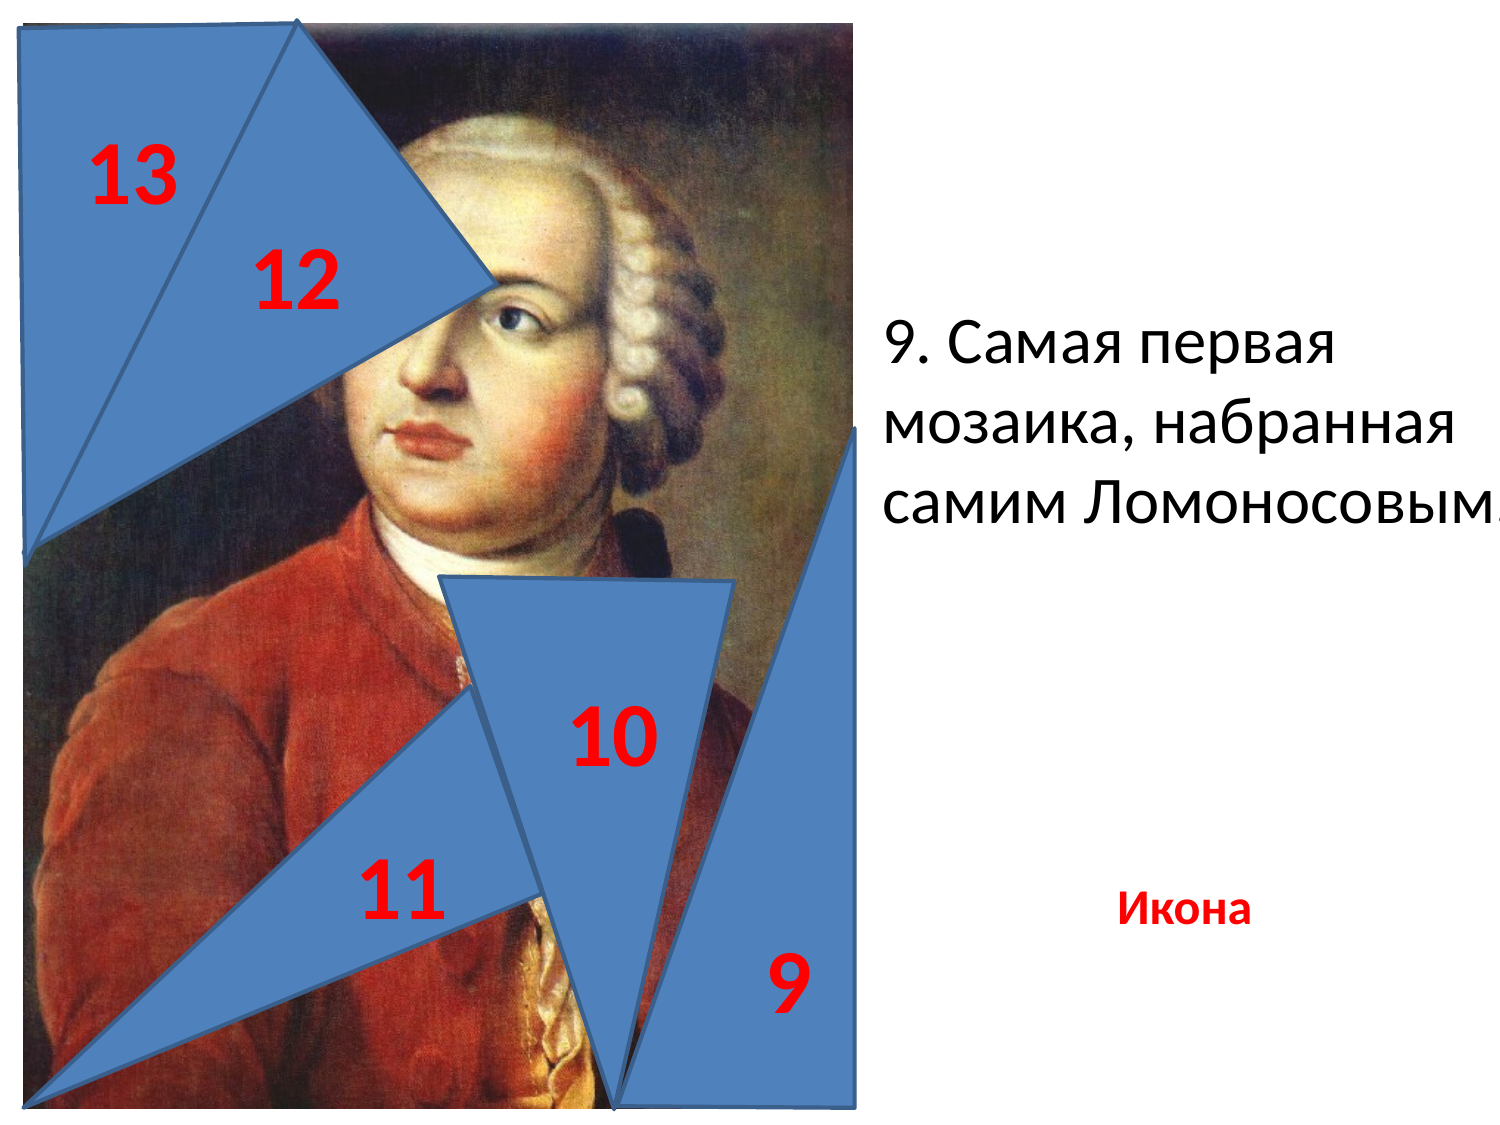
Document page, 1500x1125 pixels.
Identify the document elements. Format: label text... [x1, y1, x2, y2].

picture [23, 23, 853, 1110]
text_box 9. Самая первая мозаика, набранная самим Ломоносовым. [867, 175, 1500, 739]
text_box Икона [1102, 867, 1268, 942]
